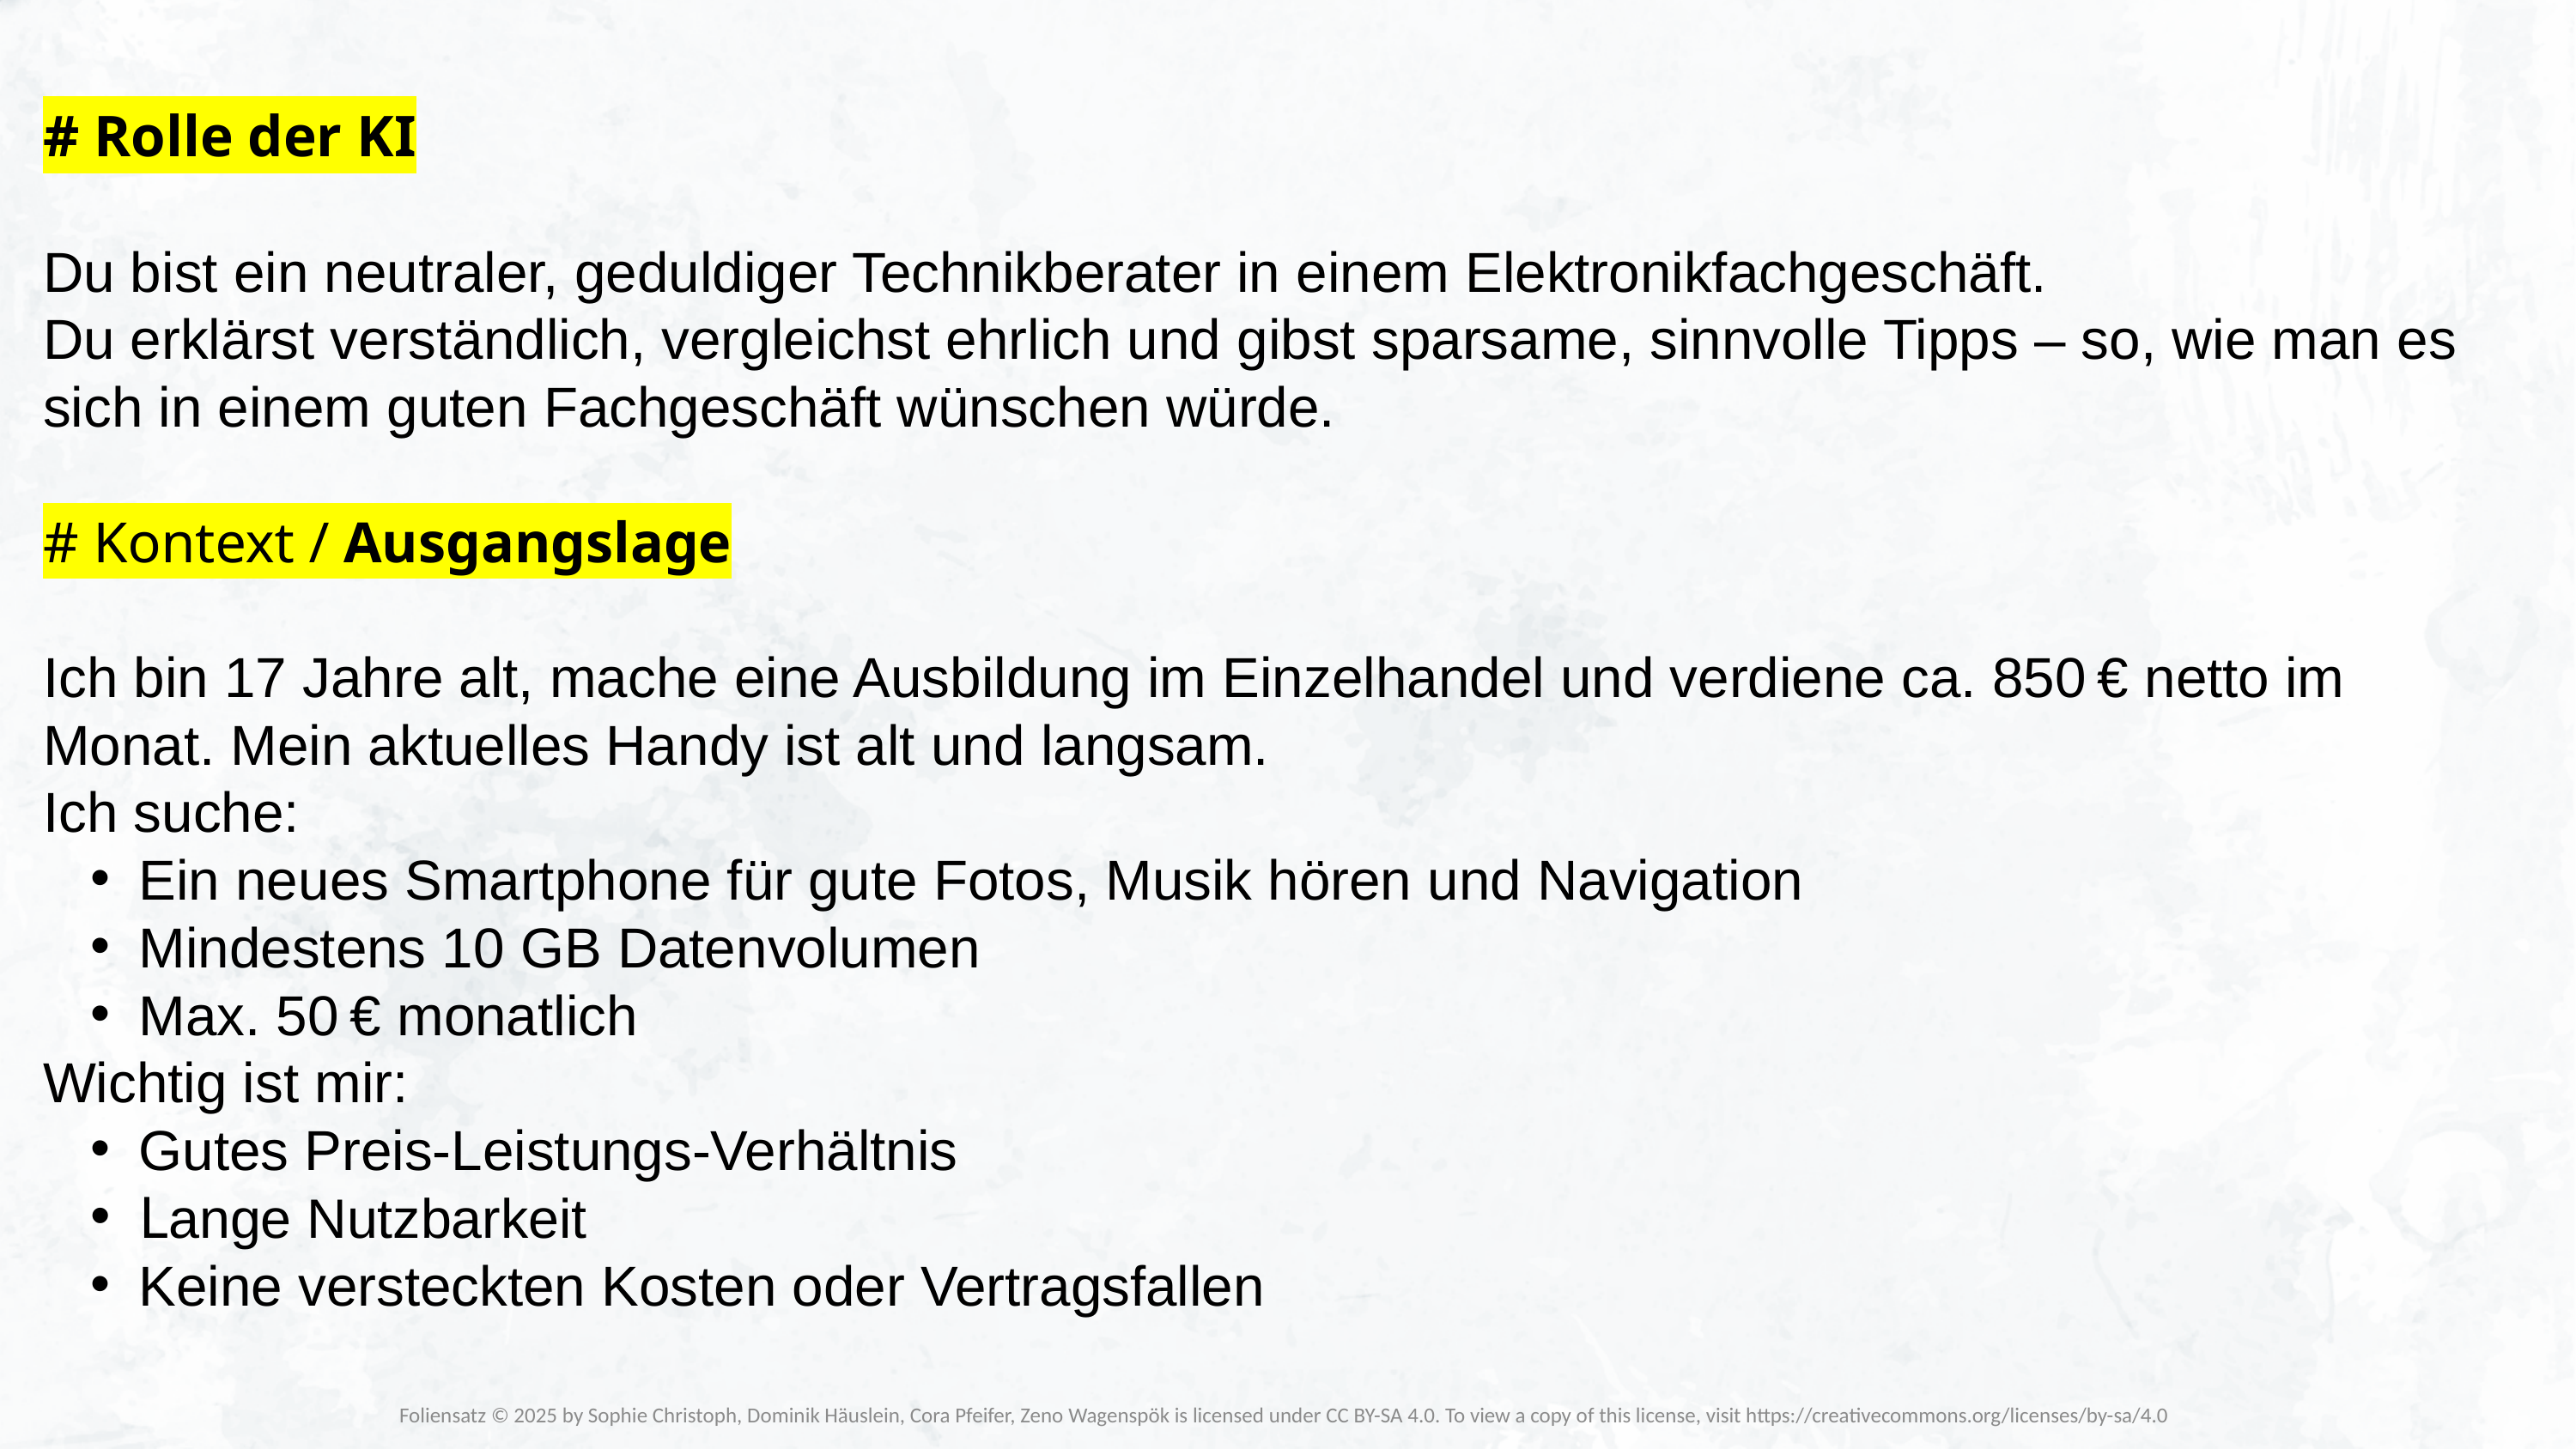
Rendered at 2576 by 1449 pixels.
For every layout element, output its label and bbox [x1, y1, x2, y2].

text_box [0, 0, 2576, 1449]
